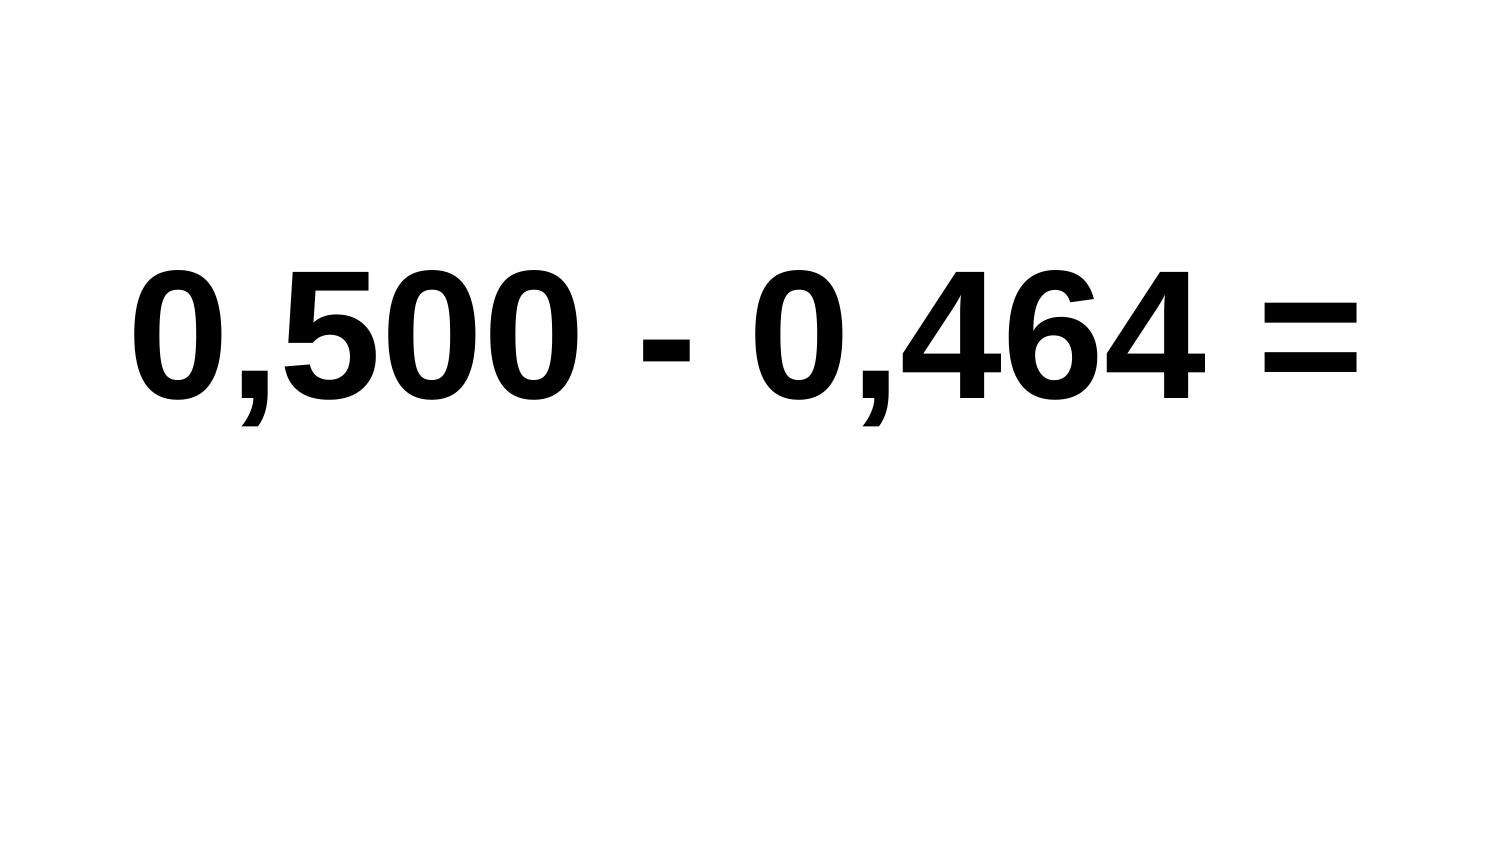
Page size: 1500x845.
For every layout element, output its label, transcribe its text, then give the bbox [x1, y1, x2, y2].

text_box 0,500 - 0,464 = [112, 259, 1388, 450]
